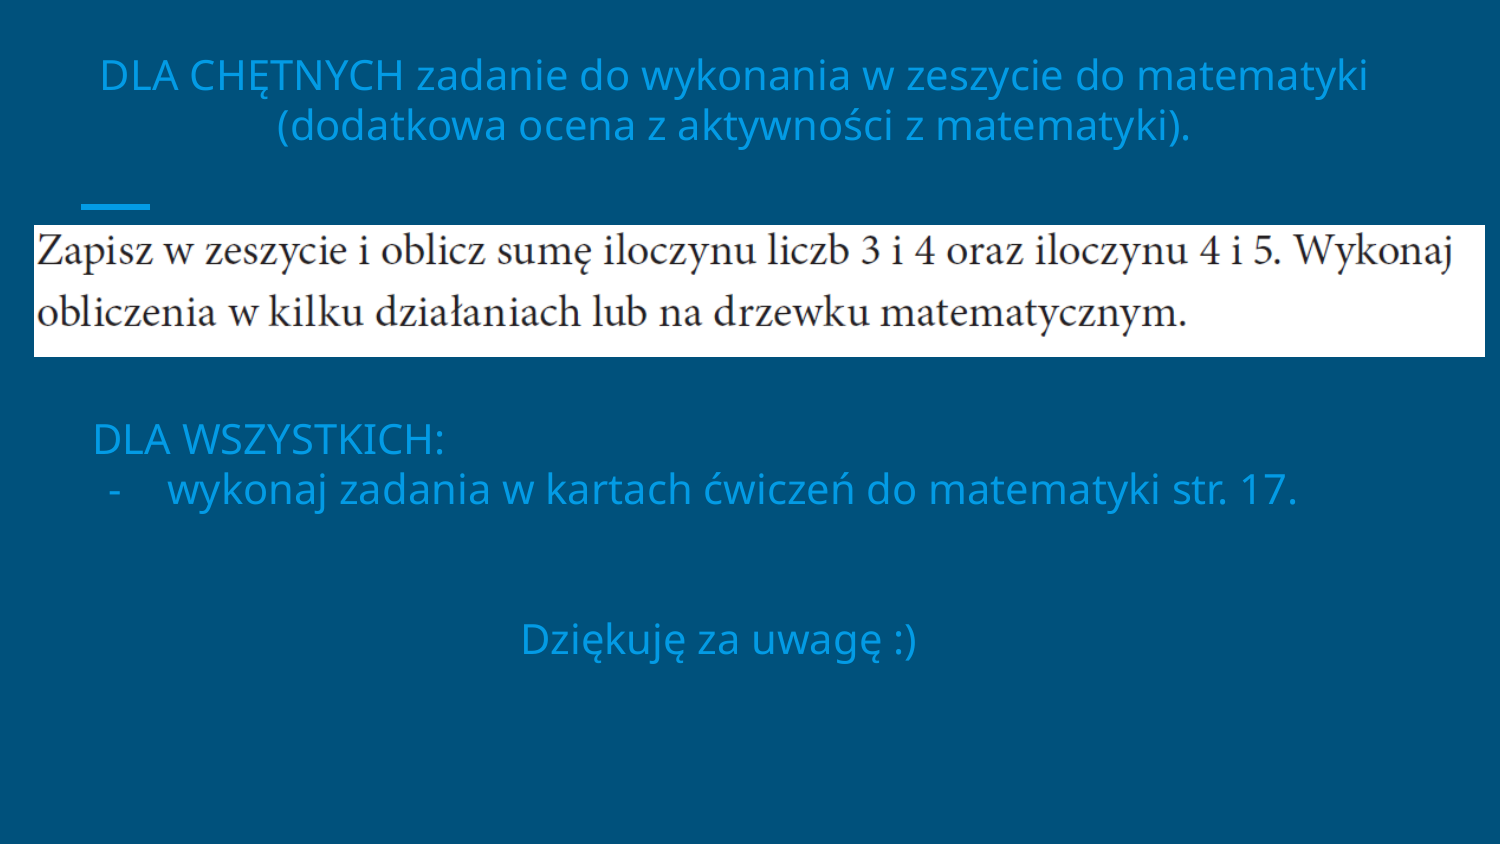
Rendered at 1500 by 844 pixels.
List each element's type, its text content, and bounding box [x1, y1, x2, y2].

picture [35, 226, 1484, 356]
text_box DLA WSZYSTKICH: wykonaj zadania w kartach ćwiczeń do matematyki str. 17. Dziękuję za uwagę :) [77, 398, 1361, 768]
text_box DLA CHĘTNYCH zadanie do wykonania w zeszycie do matematyki (dodatkowa ocena z aktywności z matematyki). [77, 33, 1393, 214]
